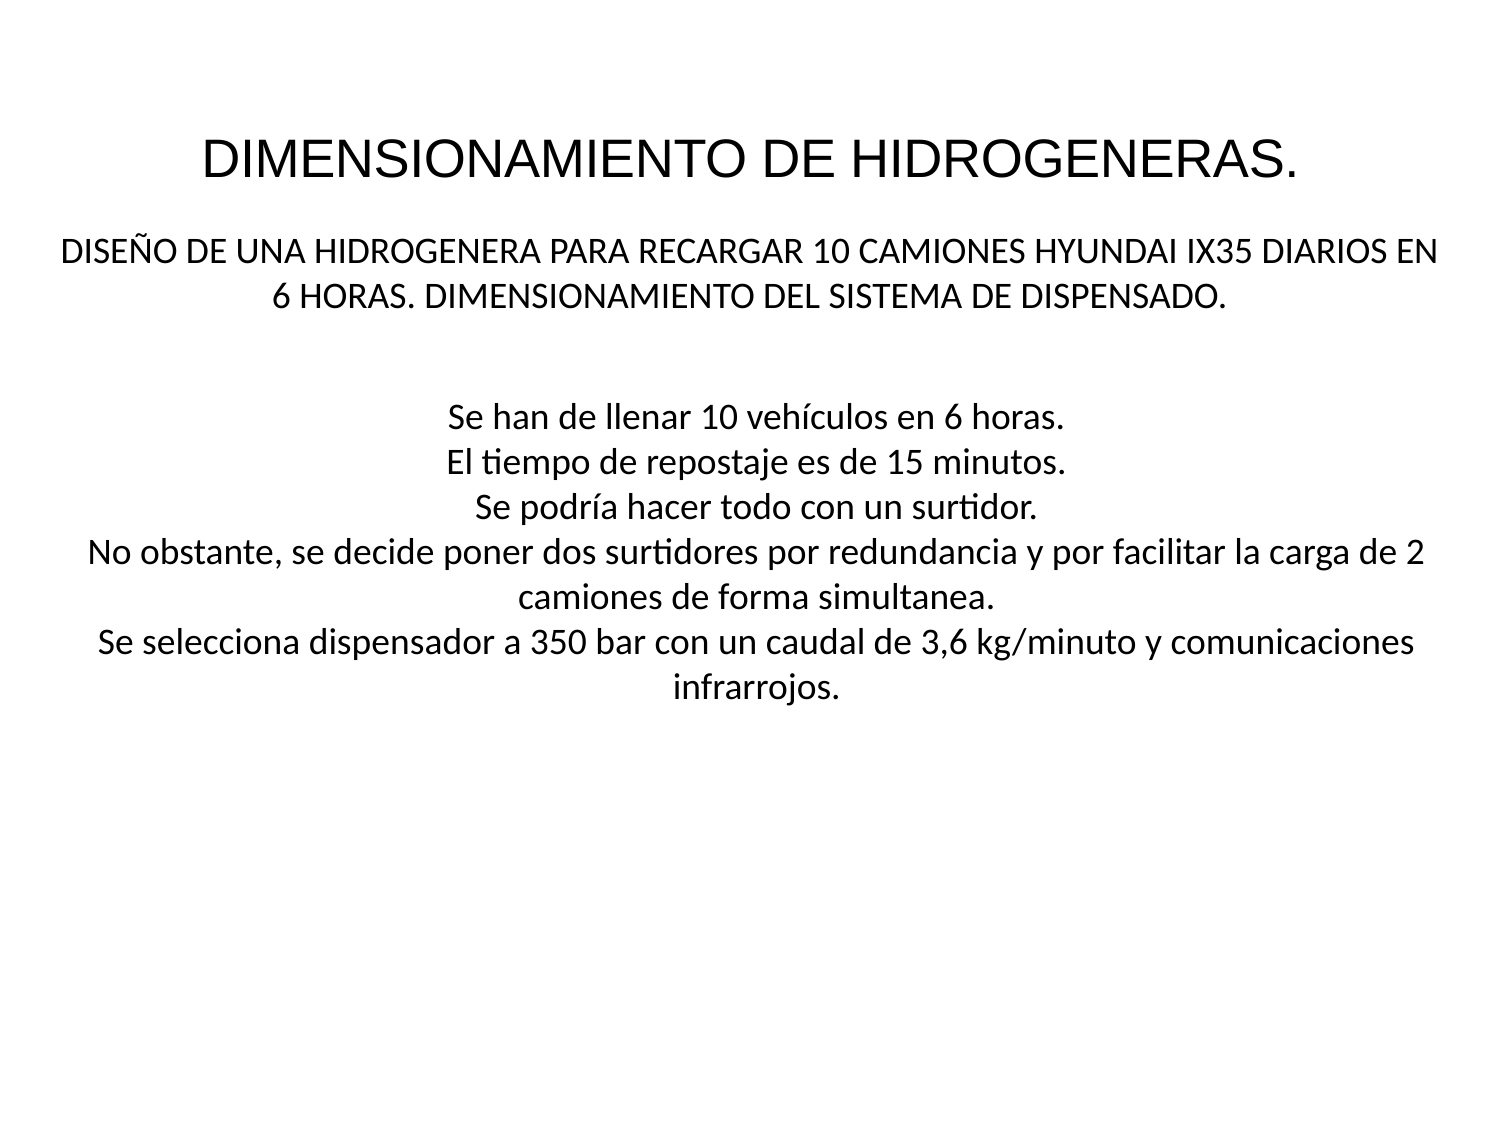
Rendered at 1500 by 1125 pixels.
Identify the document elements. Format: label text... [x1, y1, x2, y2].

text_box Se han de llenar 10 vehículos en 6 horas. El tiempo de repostaje es de 15 minutos. Se podría hacer todo con un surtidor. No obstante, se decide poner dos surtidores por redundancia y por facilitar la carga de 2 camiones de forma simultanea. Se selecciona dispensador a 350 bar con un caudal de 3,6 kg/minuto y comunicaciones infrarrojos. [42, 384, 1472, 850]
text_box DISEÑO DE UNA HIDROGENERA PARA RECARGAR 10 CAMIONES HYUNDAI IX35 DIARIOS EN 6 HORAS. DIMENSIONAMIENTO DEL SISTEMA DE DISPENSADO. [35, 218, 1465, 324]
text_box DIMENSIONAMIENTO DE HIDROGENERAS. [0, 130, 1500, 190]
